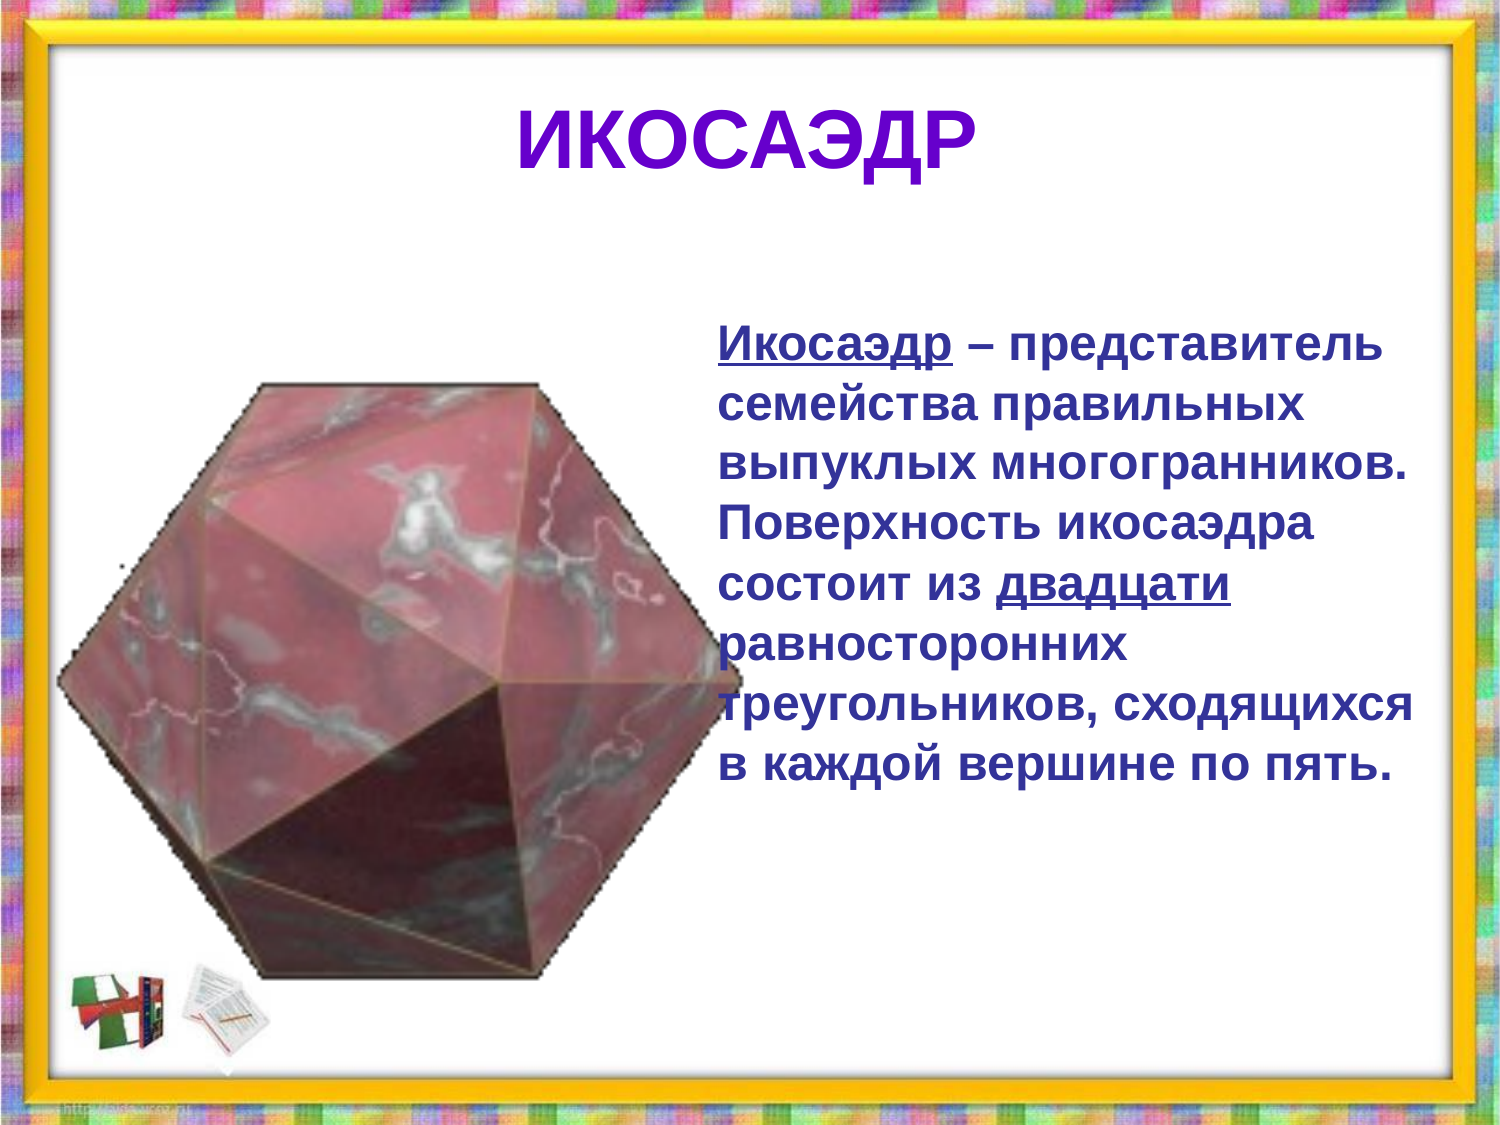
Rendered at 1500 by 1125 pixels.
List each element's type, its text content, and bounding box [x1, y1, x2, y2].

picture [0, 0, 1500, 1125]
text_box ИКОСАЭДР [407, 78, 1353, 193]
text_box Икосаэдр – представитель семейства правильных выпуклых многогранников. Поверхность икосаэдра состоит из двадцати равносторонних треугольников, сходящихся в каждой вершине по пять. [702, 302, 1453, 798]
